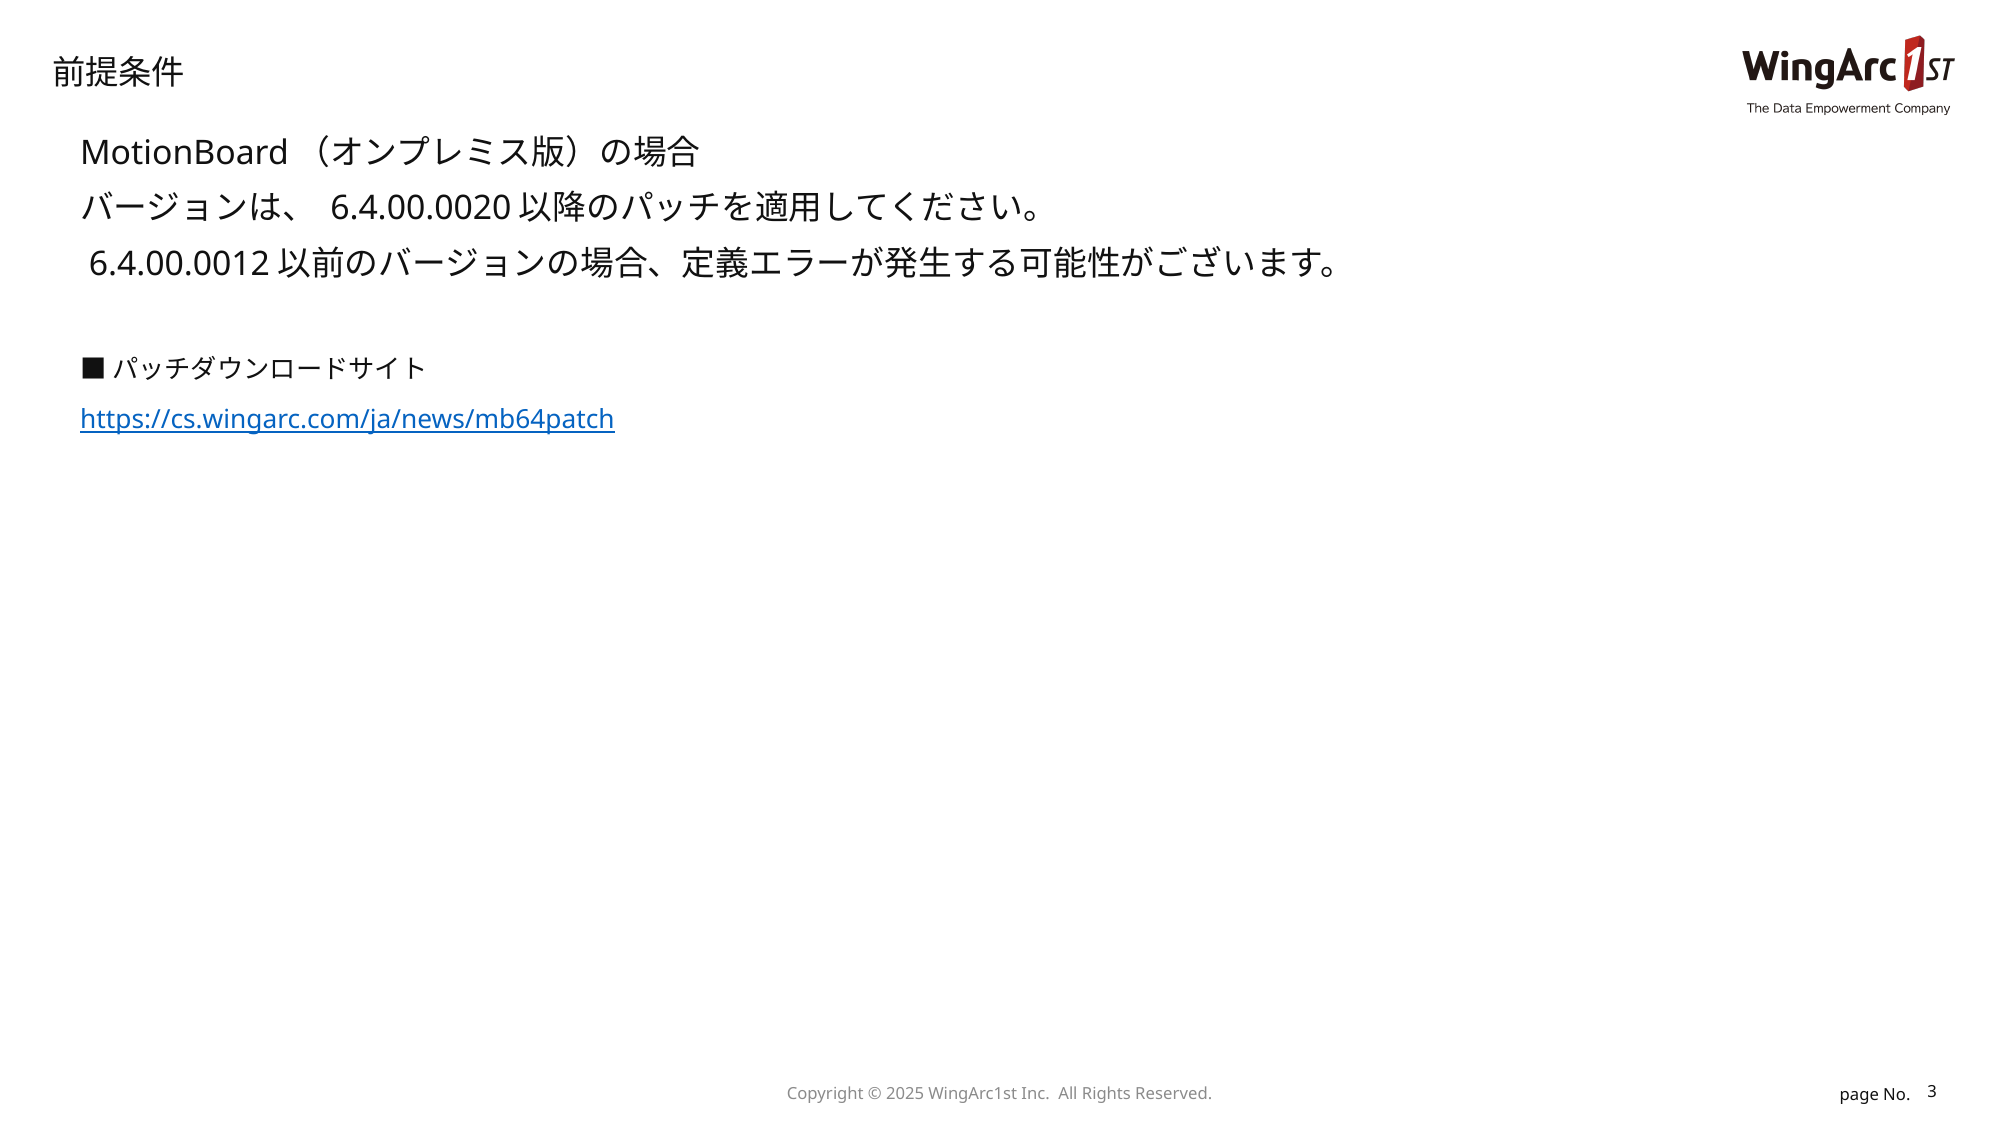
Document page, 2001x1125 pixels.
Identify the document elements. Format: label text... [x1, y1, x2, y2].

list MotionBoard（オンプレミス版）の場合 バージョンは、 6.4.00.0020以降のパッチを適用してください。 6.4.00.0012以前のバージョンの場合、定義エラーが発生する可能性がございます。 ■パッチダウンロードサイト https://cs.wingarc.com/ja/news/mb64patch [65, 128, 1935, 444]
slide_number 3 [1927, 1068, 1980, 1116]
title 前提条件 [46, 56, 625, 93]
footer Copyright © 2025 WingArc1st Inc. All Rights Reserved. [746, 1073, 1254, 1112]
picture [1726, 19, 1971, 129]
